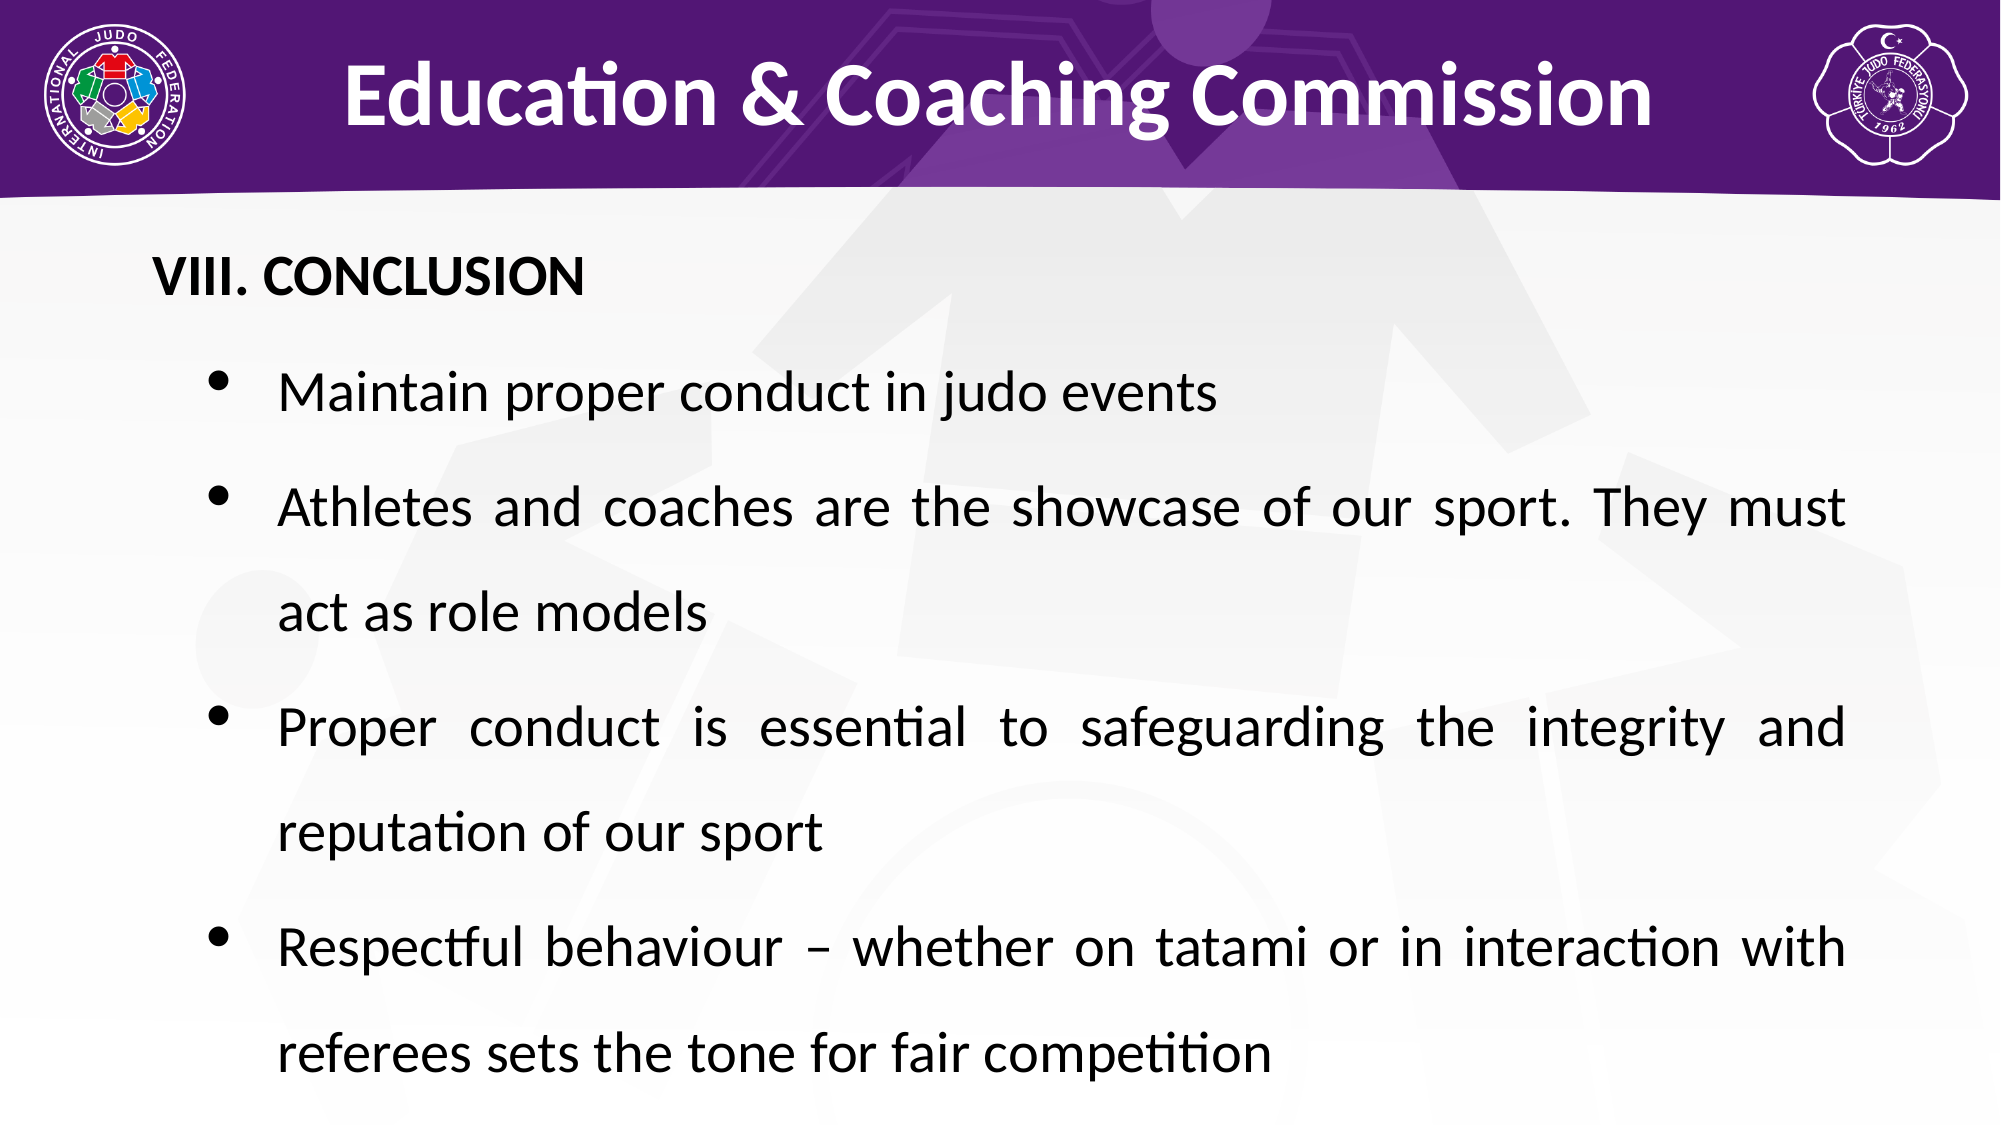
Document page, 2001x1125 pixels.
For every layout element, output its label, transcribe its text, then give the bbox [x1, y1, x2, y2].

picture [0, 0, 2001, 1125]
text_box Education & Coaching Commission [0, 3, 2000, 189]
list VIII. CONCLUSION Maintain proper conduct in judo events Athletes and coaches are the showcase of our sport. They must act as role models Proper conduct is essential to safeguarding the integrity and reputation of our sport Respectful behaviour – whether on tatami or in interaction with referees sets the tone for fair competition [137, 236, 1863, 1093]
